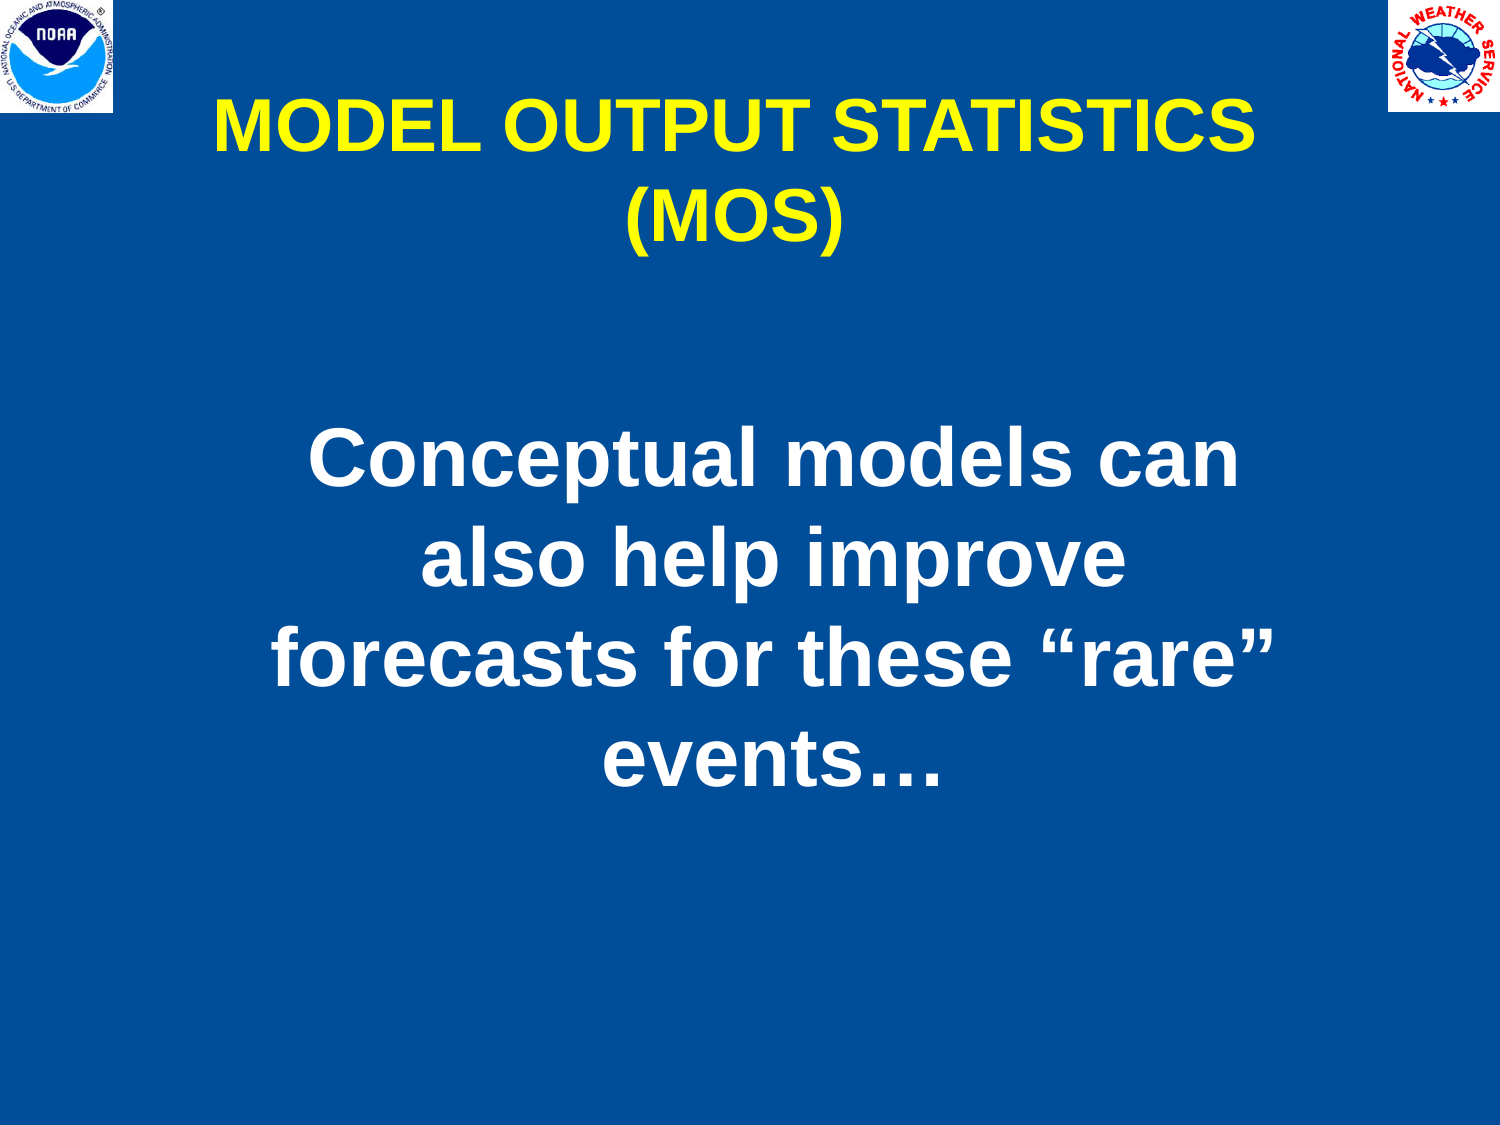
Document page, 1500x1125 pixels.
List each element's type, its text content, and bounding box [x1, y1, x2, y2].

picture [0, 0, 113, 113]
picture [1388, 0, 1500, 112]
text_box Conceptual models can also help improve forecasts for these “rare” events… [223, 396, 1326, 811]
text_box MODEL OUTPUT STATISTICS (MOS) [141, 68, 1330, 264]
